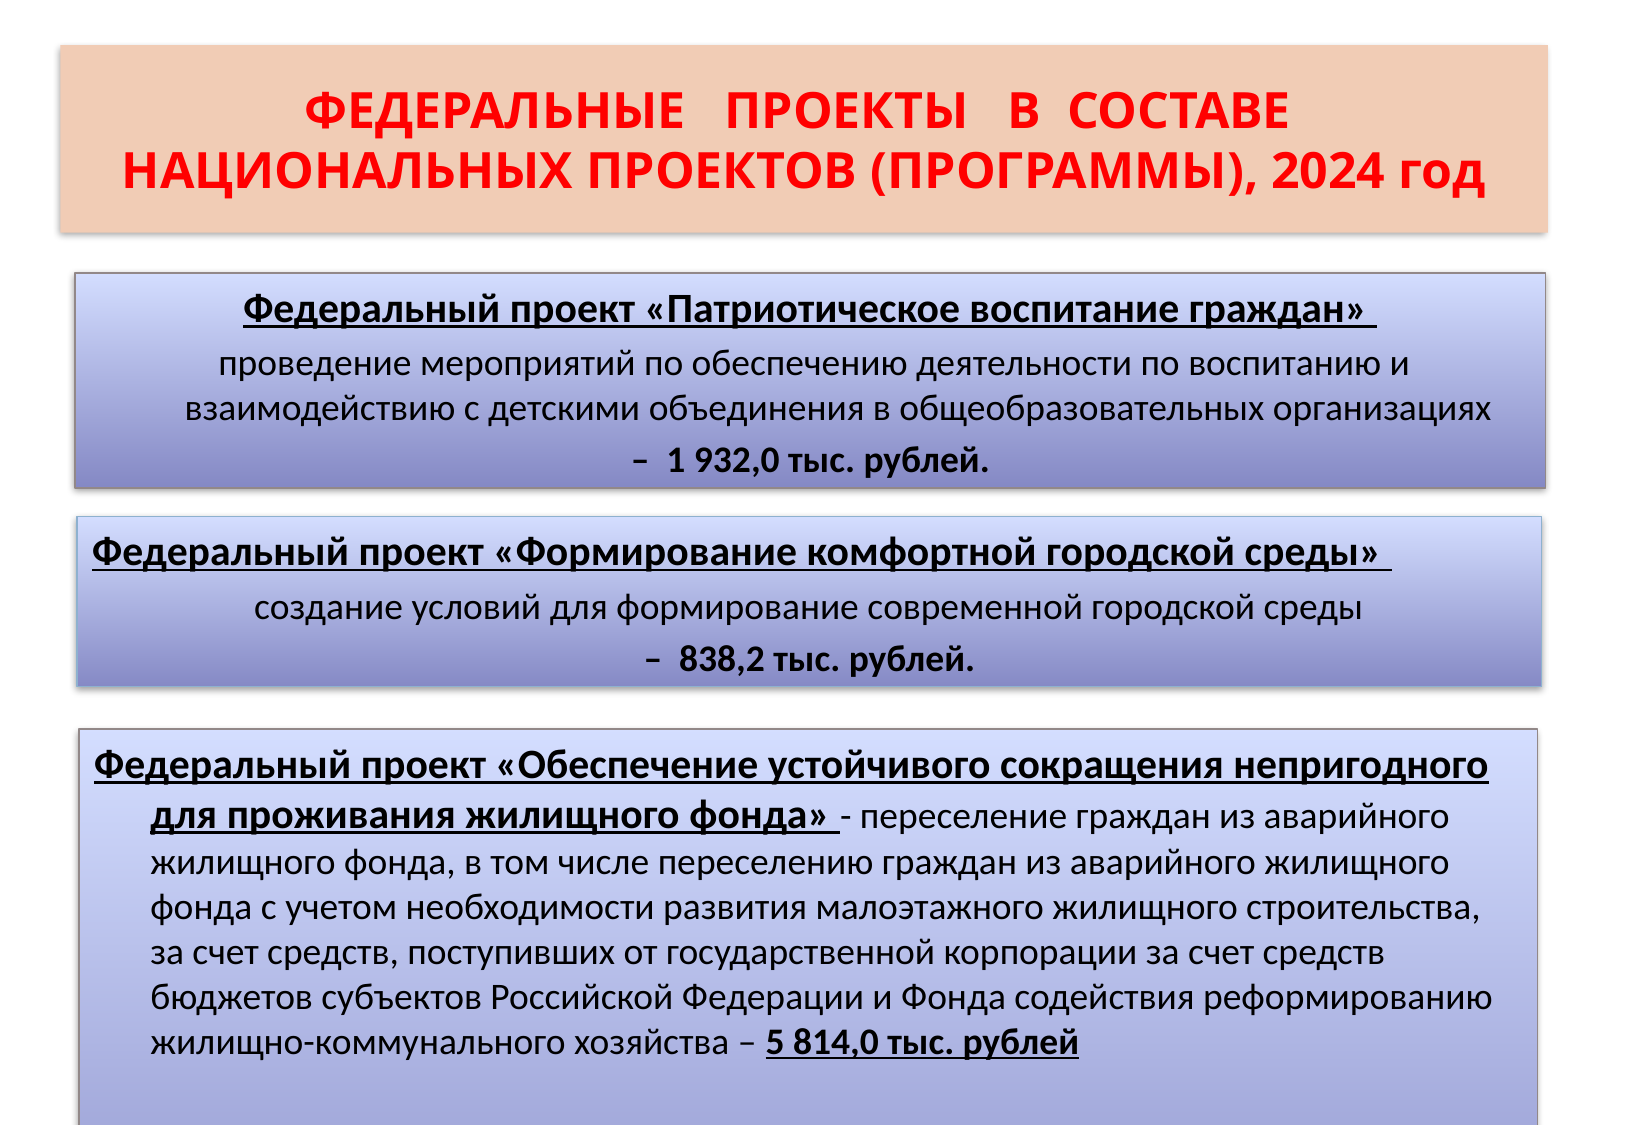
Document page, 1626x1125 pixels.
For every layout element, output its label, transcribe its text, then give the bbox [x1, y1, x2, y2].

text_box Федеральный проект «Патриотическое воспитание граждан» проведение мероприятий по обеспечению деятельности по воспитанию и взаимодействию с детскими объединения в общеобразовательных организациях – 1 932,0 тыс. рублей. [74, 272, 1546, 489]
list Федеральный проект «Обеспечение устойчивого сокращения непригодного для проживания жилищного фонда» - переселение граждан из аварийного жилищного фонда, в том числе переселению граждан из аварийного жилищного фонда с учетом необходимости развития малоэтажного жилищного строительства, за счет средств, поступивших от государственной корпорации за счет средств бюджетов субъектов Российской Федерации и Фонда содействия реформированию жилищно-коммунального хозяйства – 5 814,0 тыс. рублей [78, 728, 1538, 1125]
text_box Федеральный проект «Формирование комфортной городской среды» создание условий для формирование современной городской среды – 838,2 тыс. рублей. [76, 516, 1542, 687]
title ФЕДЕРАЛЬНЫЕ ПРОЕКТЫ В СОСТАВЕ НАЦИОНАЛЬНЫХ ПРОЕКТОВ (ПРОГРАММЫ), 2024 год [60, 45, 1548, 233]
